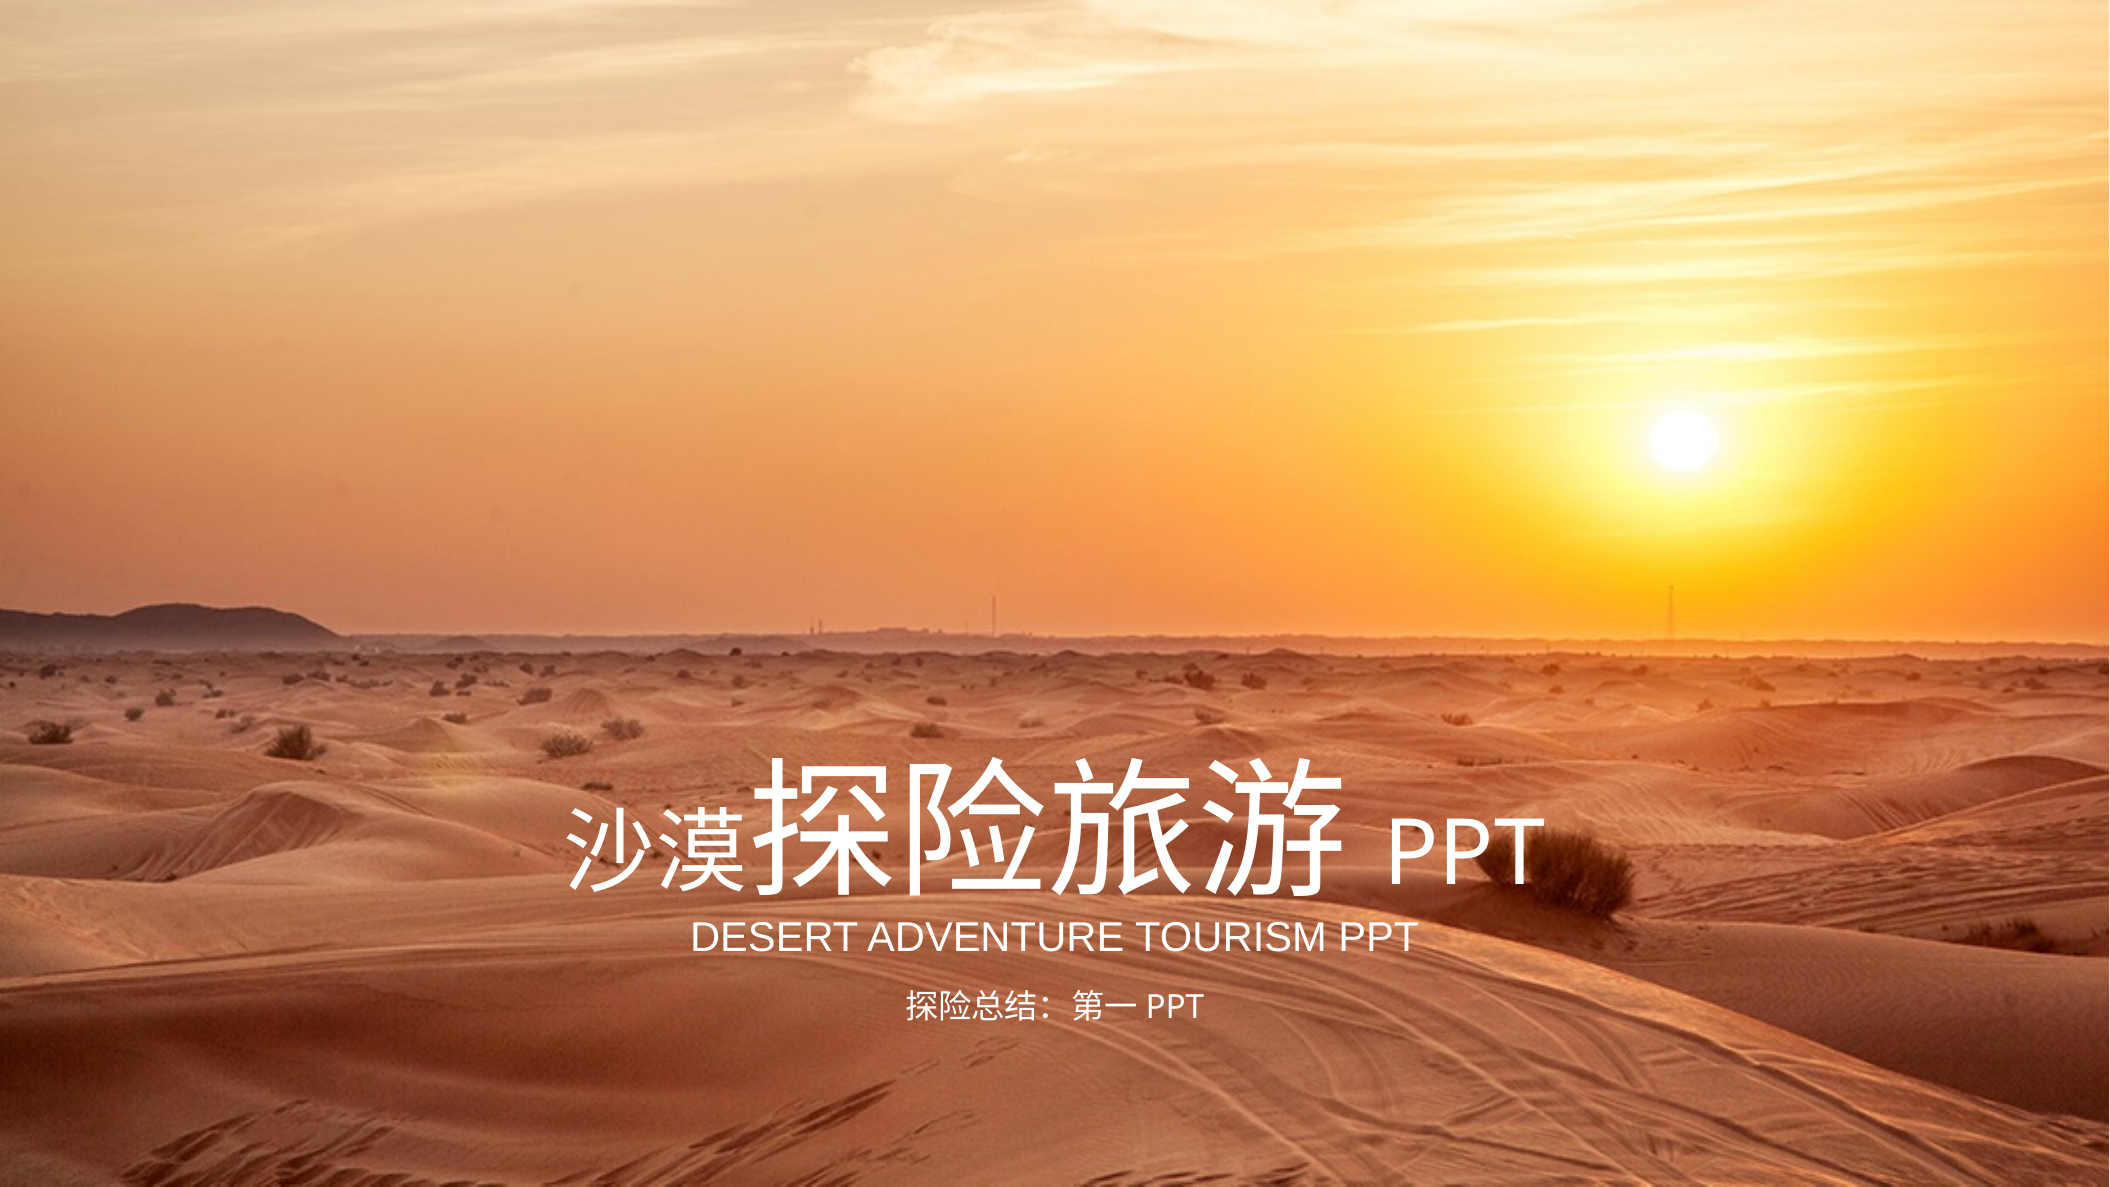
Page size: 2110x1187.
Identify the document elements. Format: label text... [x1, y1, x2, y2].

text_box Desert adventure tourism PPT [664, 922, 1445, 967]
text_box 探险总结：第一PPT [679, 978, 1430, 1033]
text_box 沙漠探险旅游PPT [504, 727, 1606, 922]
text_box [0, 0, 2110, 1187]
